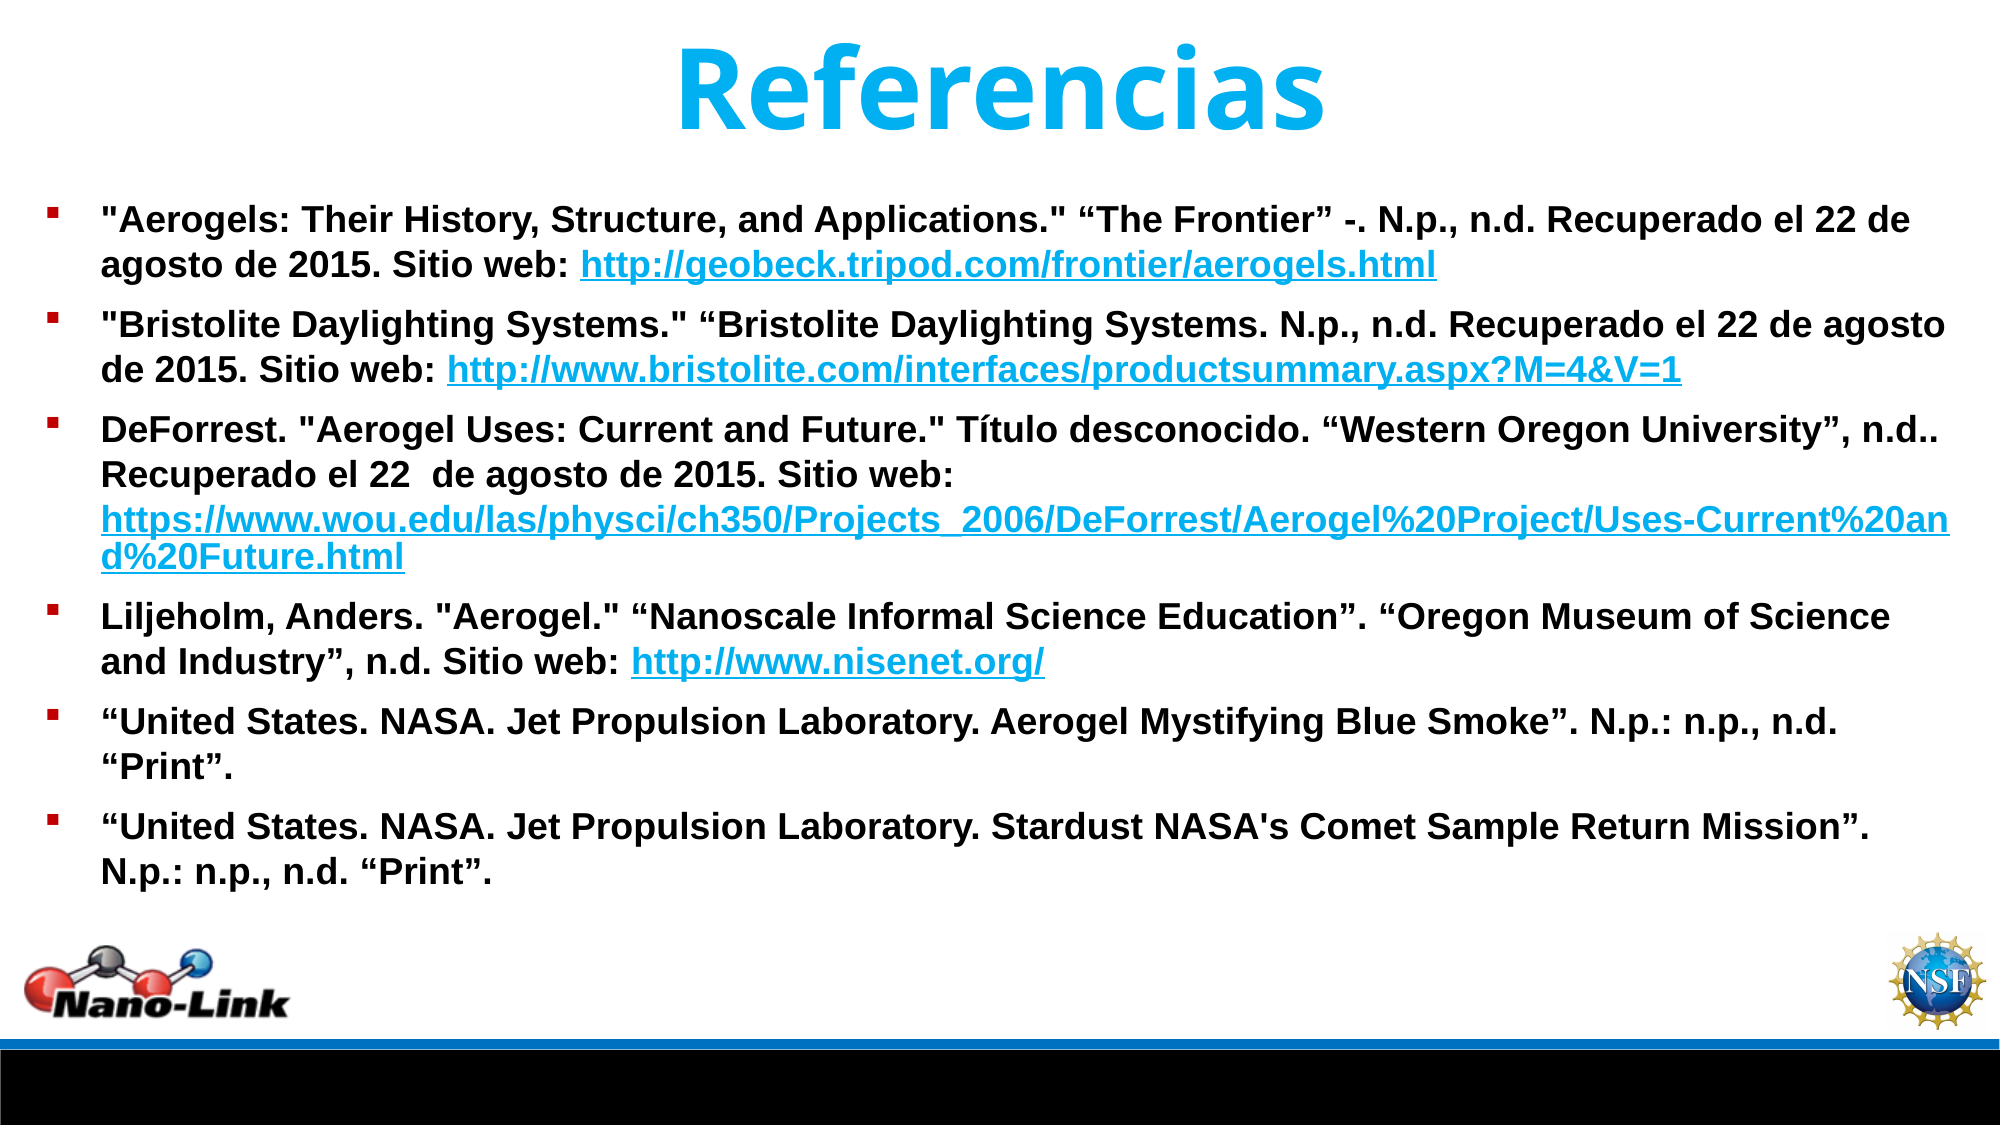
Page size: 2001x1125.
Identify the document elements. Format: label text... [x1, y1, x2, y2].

picture [16, 935, 305, 1032]
text_box "Aerogels: Their History, Structure, and Applications." “The Frontier” -. N.p., n.d. Recuperado el 22 de agosto de 2015. Sitio web: http://geobeck.tripod.com/frontier/aerogels.html "Bristolite Daylighting Systems." “Bristolite Daylighting Systems. N.p., n.d. Recuperado el 22 de agosto de 2015. Sitio web: http://www.bristolite.com/interfaces/productsummary.aspx?M=4&V=1 DeForrest. "Aerogel Uses: Current and Future." Título desconocido. “Western Oregon University”, n.d.. Recuperado el 22 de agosto de 2015. Sitio web: https://www.wou.edu/las/physci/ch350/Projects_2006/DeForrest/Aerogel%20Project/Uses-Current%20and%20Future.html Liljeholm, Anders. "Aerogel." “Nanoscale Informal Science Education”. “Oregon Museum of Science and Industry”, n.d. Sitio web: http://www.nisenet.org/ “United States. NASA. Jet Propulsion Laboratory. Aerogel Mystifying Blue Smoke”. N.p.: n.p., n.d. “Print”. “United States. NASA. Jet Propulsion Laboratory. Stardust NASA's Comet Sample Return Mission”. N.p.: n.p., n.d. “Print”. [29, 187, 1975, 863]
text_box Referencias [0, 5, 2000, 150]
picture [1886, 931, 1988, 1032]
